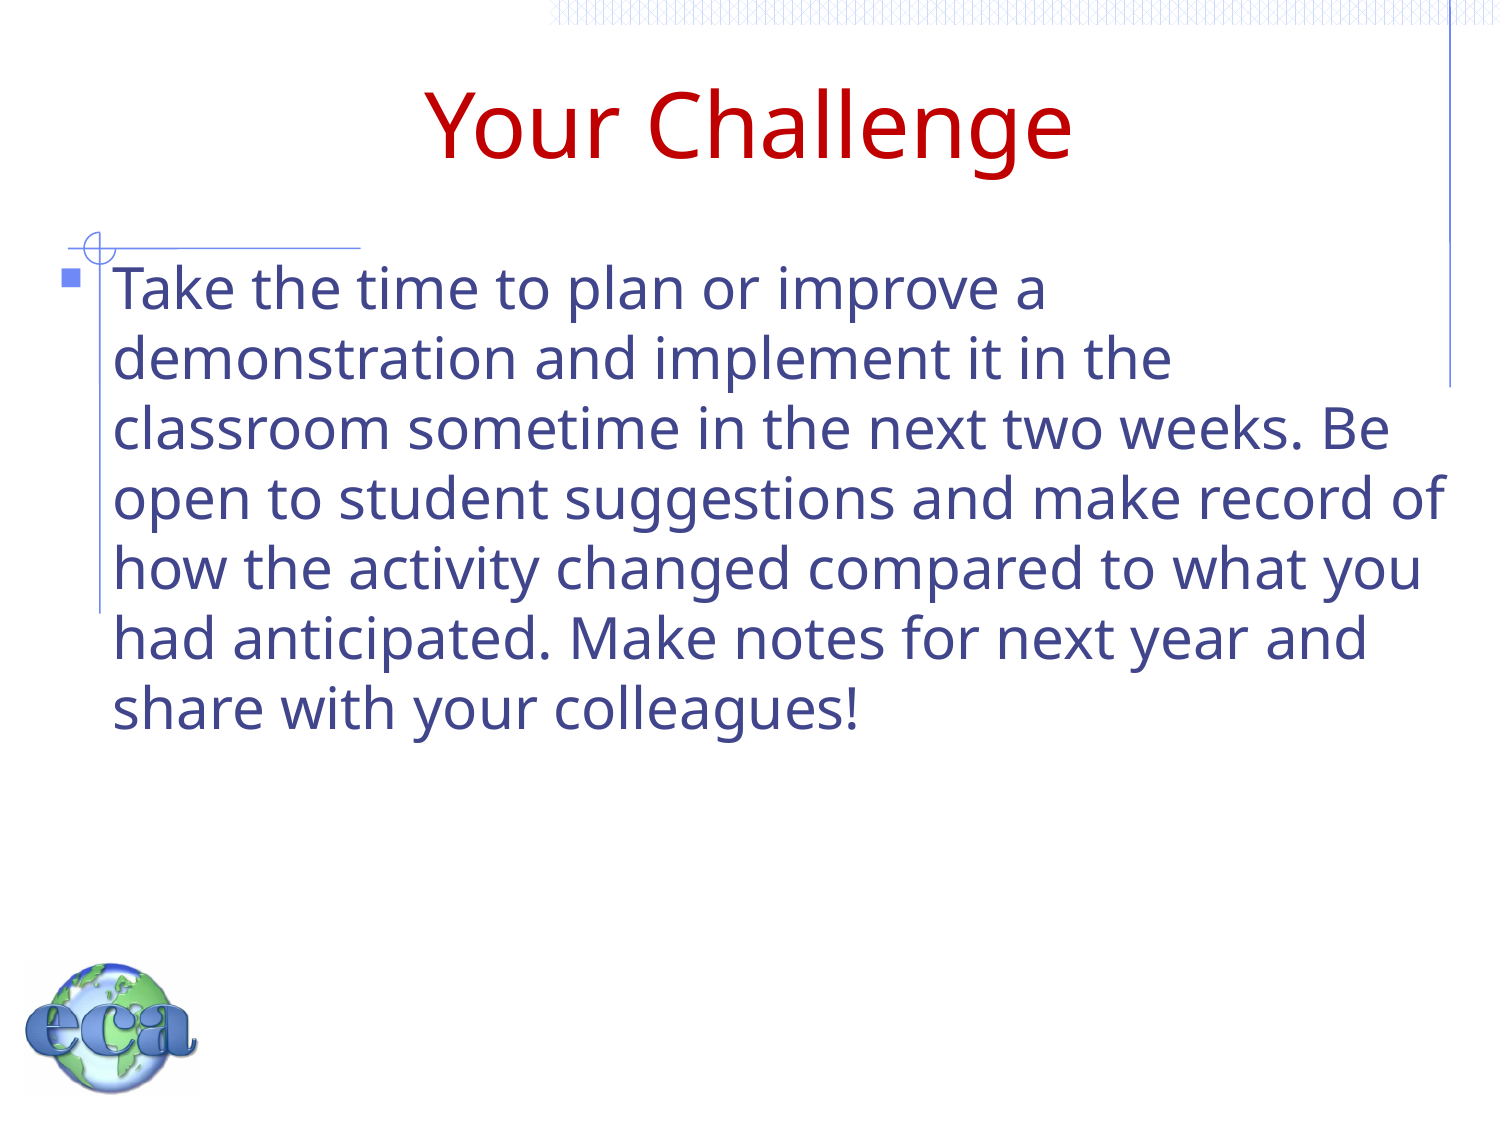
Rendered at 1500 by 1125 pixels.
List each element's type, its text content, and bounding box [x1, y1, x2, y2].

list Take the time to plan or improve a demonstration and implement it in the classroom sometime in the next two weeks. Be open to student suggestions and make record of how the activity changed compared to what you had anticipated. Make notes for next year and share with your colleagues! [41, 243, 1471, 965]
picture [23, 960, 200, 1096]
title Your Challenge [17, 49, 1483, 185]
